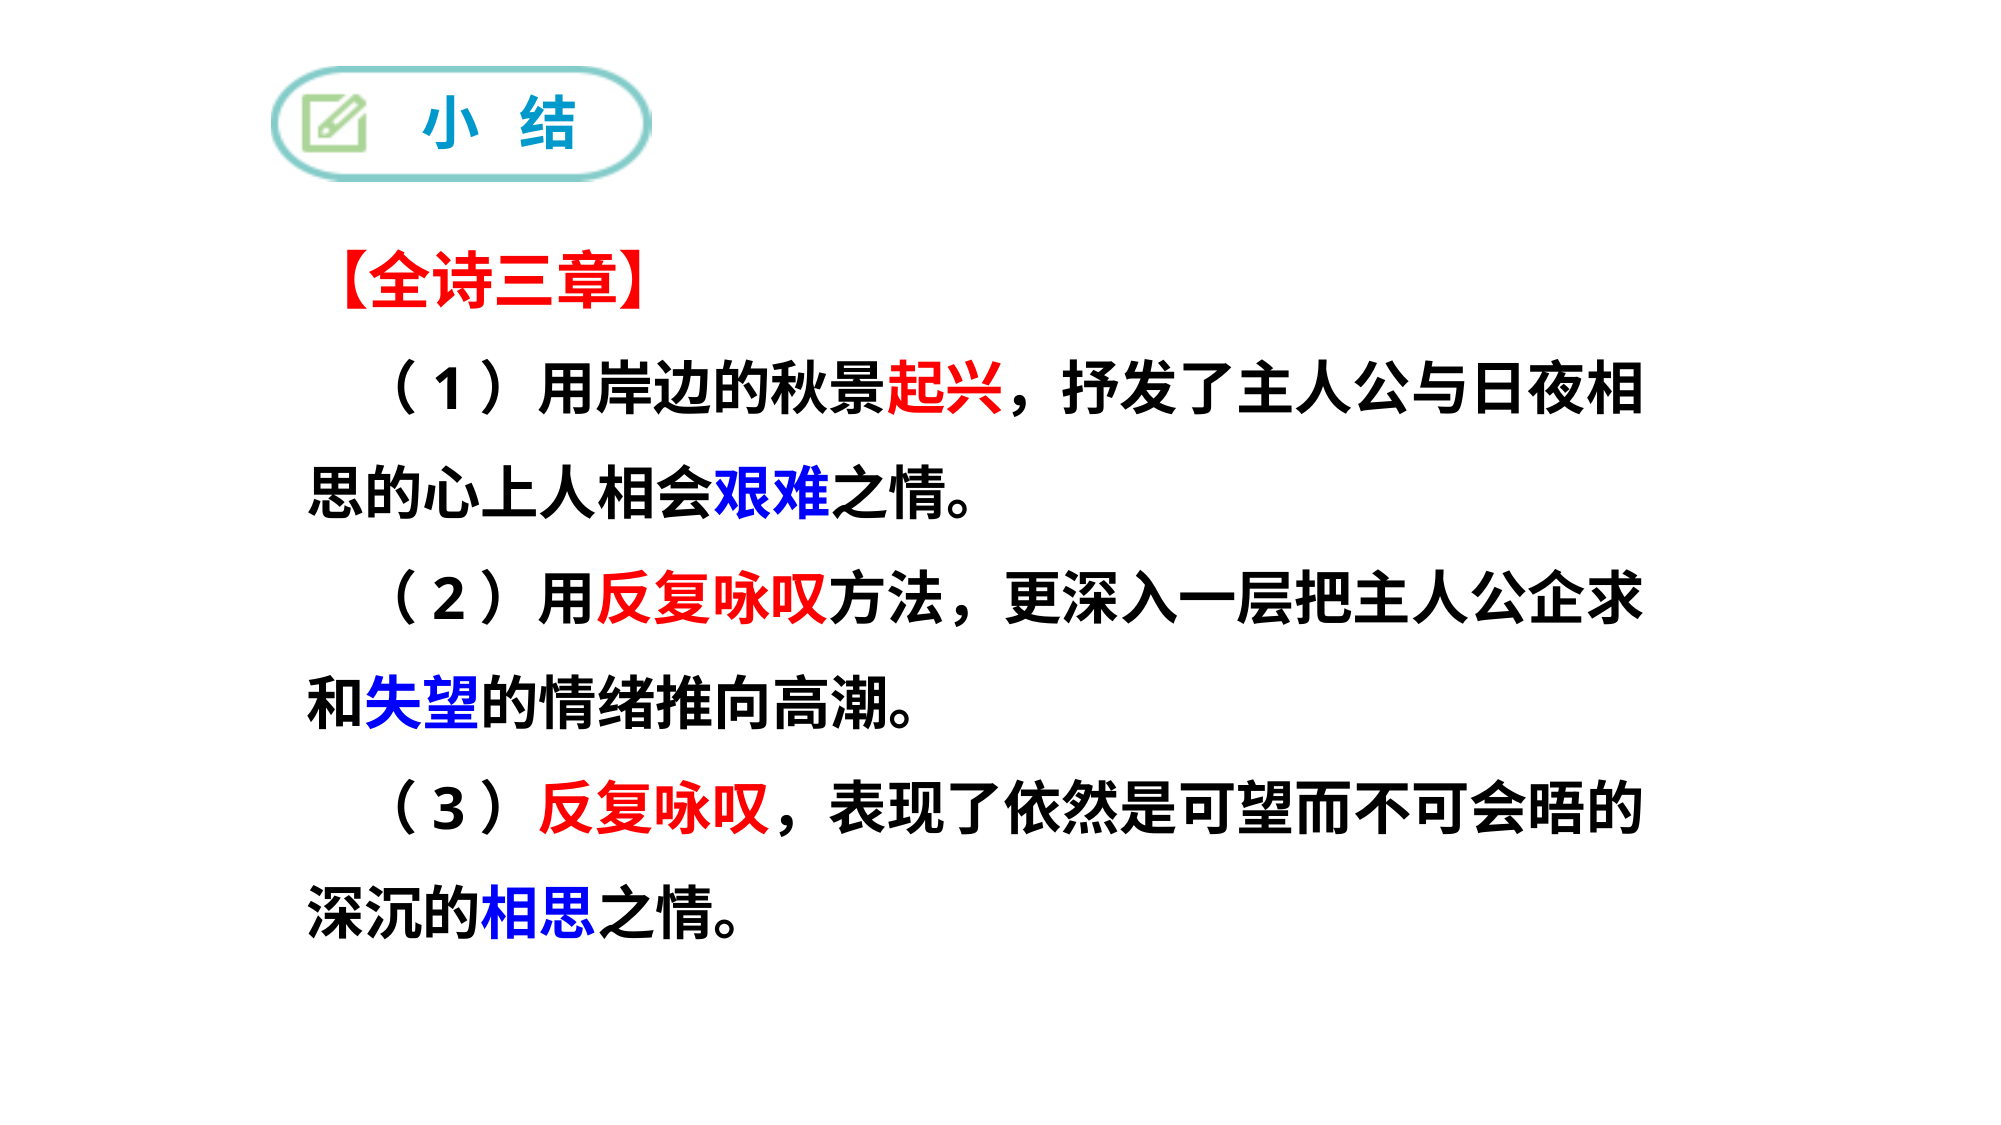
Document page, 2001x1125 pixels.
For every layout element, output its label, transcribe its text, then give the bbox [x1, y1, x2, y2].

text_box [270, 66, 652, 182]
text_box 【全诗三章】 （1）用岸边的秋景起兴，抒发了主人公与日夜相思的心上人相会艰难之情。 （2）用反复咏叹方法，更深入一层把主人公企求和失望的情绪推向高潮。 （3）反复咏叹，表现了依然是可望而不可会晤的深沉的相思之情。 [291, 196, 1686, 954]
